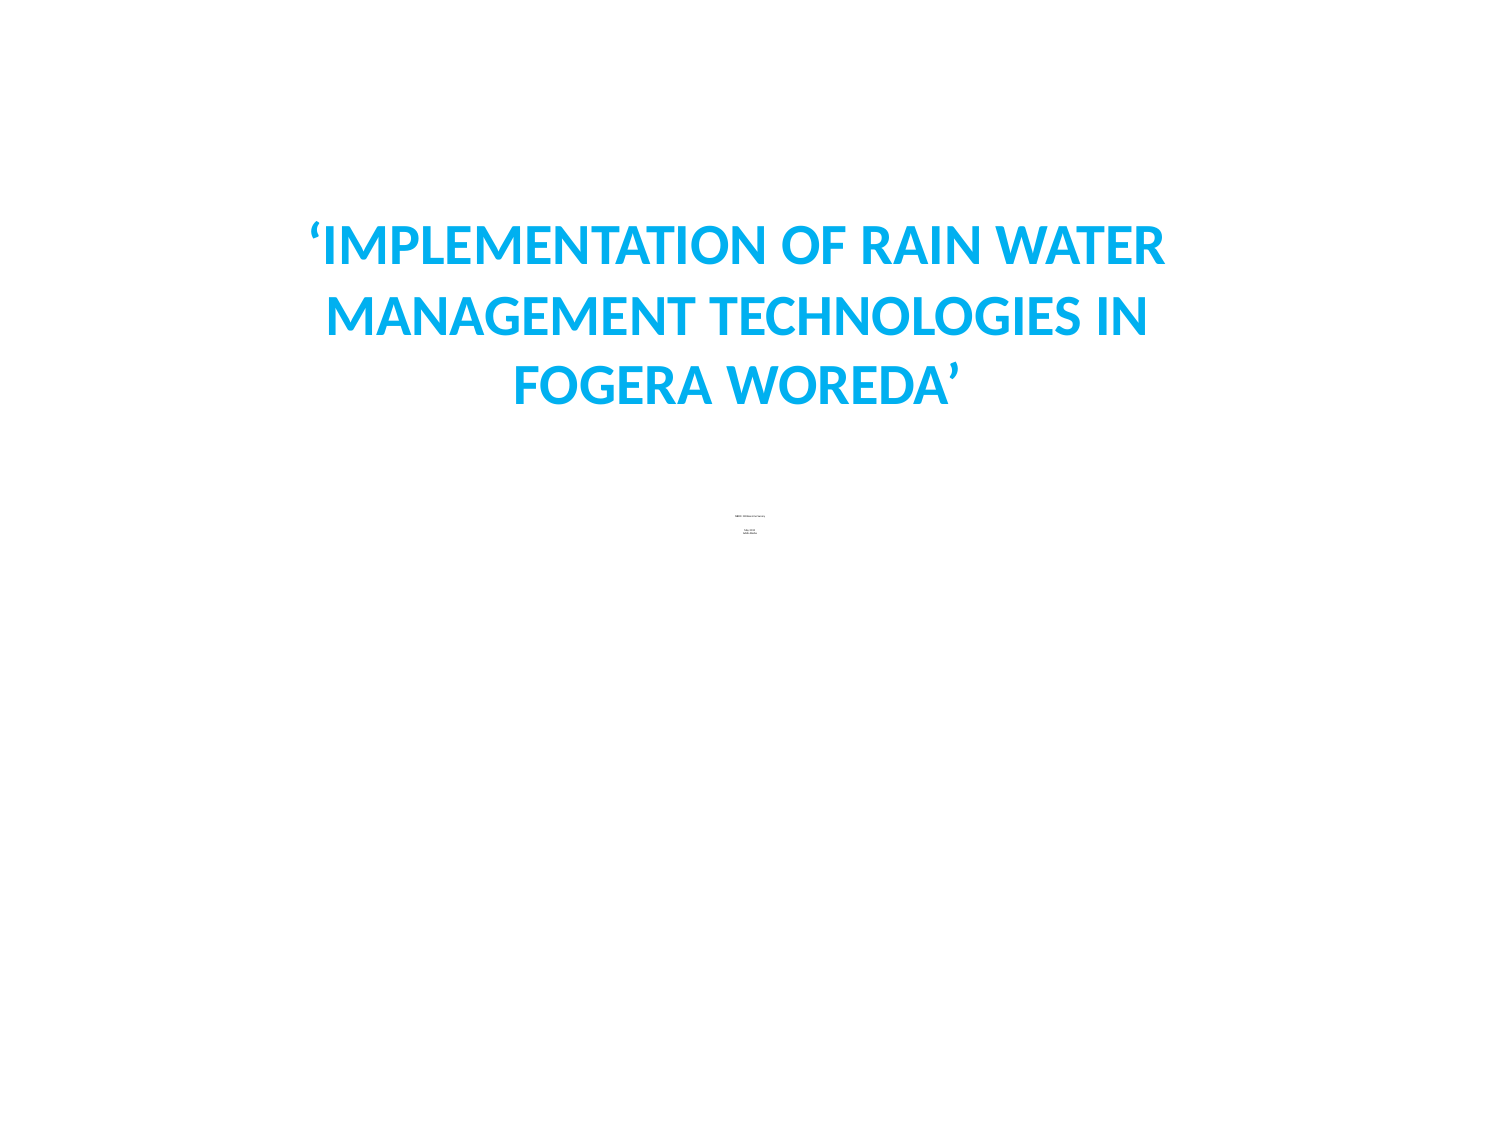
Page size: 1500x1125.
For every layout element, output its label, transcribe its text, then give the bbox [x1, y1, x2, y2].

title NBDC: N2 Base Line Survey May 2011 Addis Ababa [112, 437, 1388, 591]
subtitle ‘IMPLEMENTATION OF RAIN WATER MANAGEMENT TECHNOLOGIES IN FOGERA WOREDA’ [212, 137, 1263, 376]
